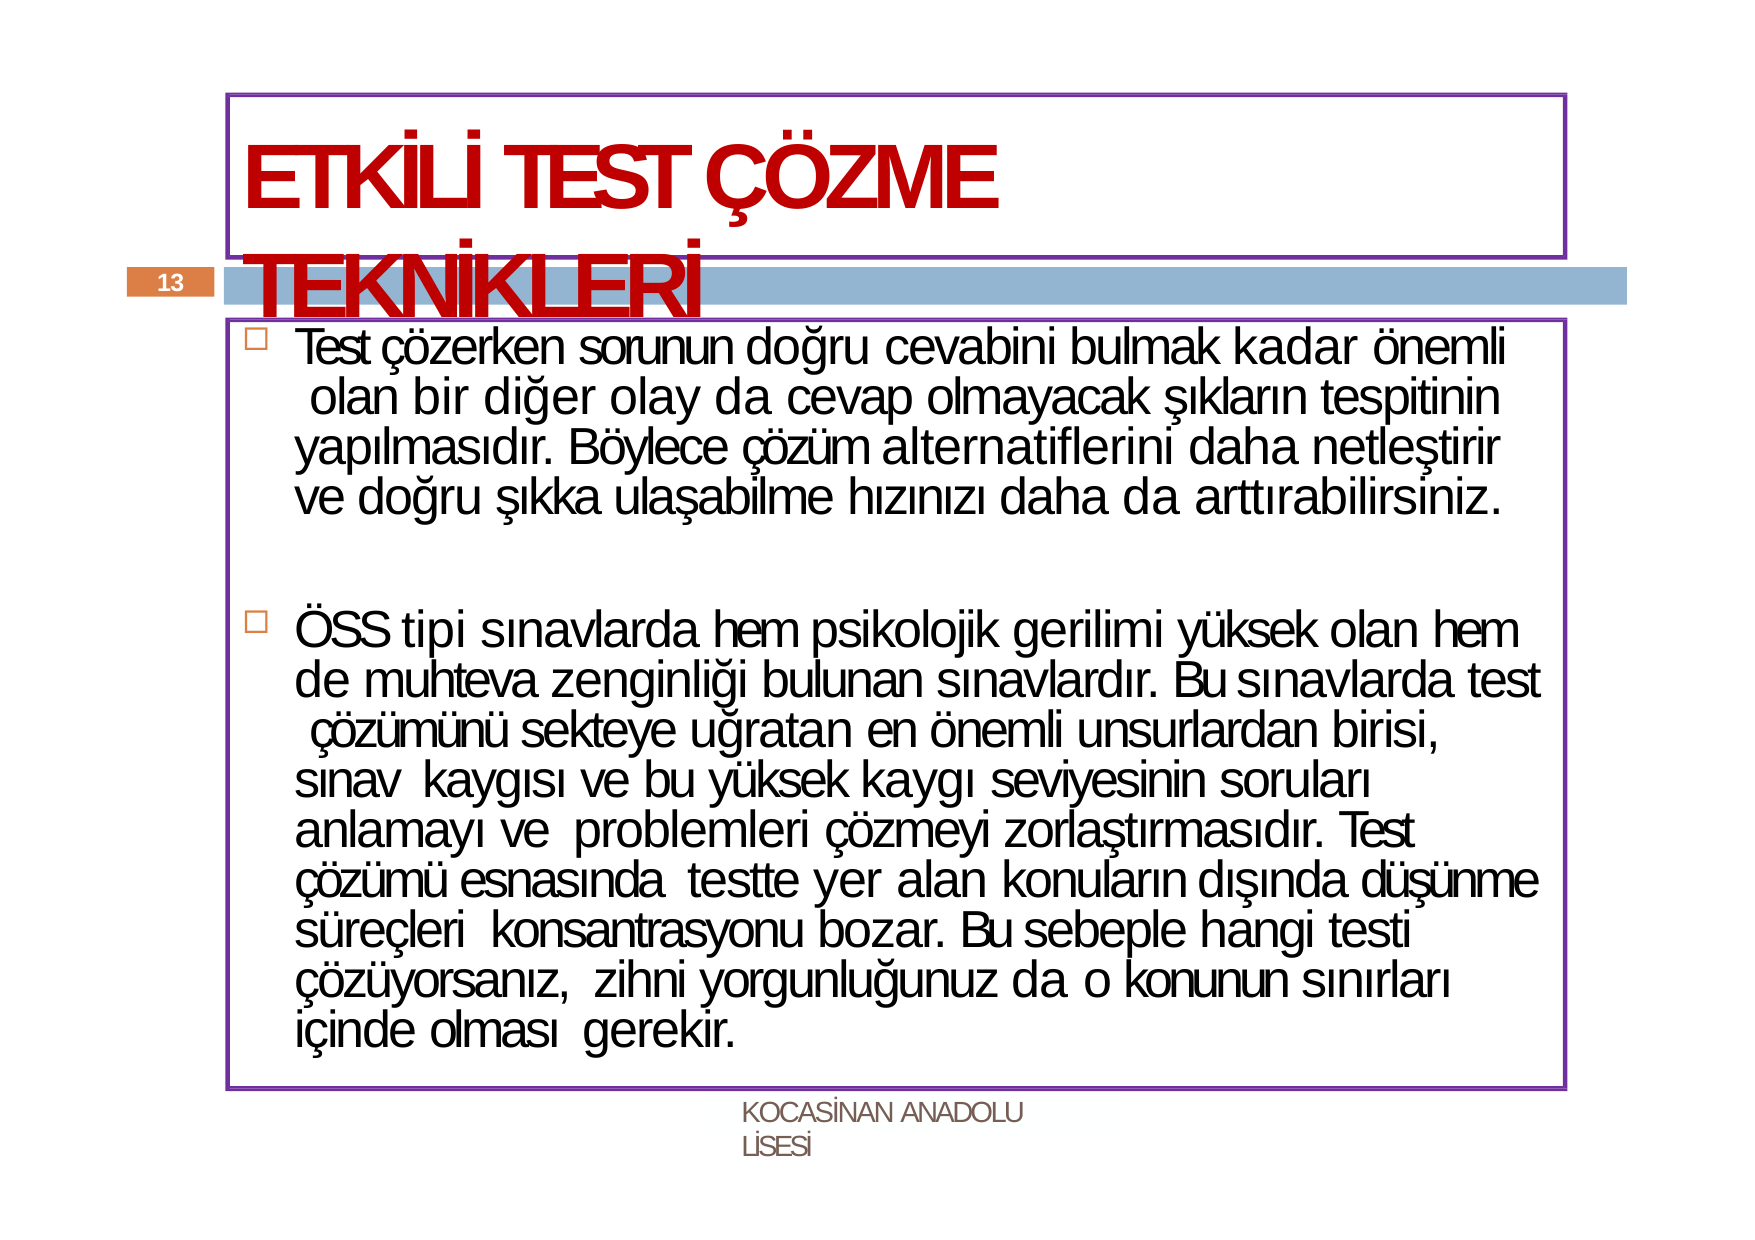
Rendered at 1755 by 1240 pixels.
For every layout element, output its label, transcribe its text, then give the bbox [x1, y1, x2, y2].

text_box KOCASİNAN ANADOLU LİSESİ [739, 1093, 1104, 1162]
title ETKİLİ TEST ÇÖZME TEKNİKLERİ [240, 114, 1476, 337]
text_box [225, 317, 1568, 1092]
text_box [225, 92, 1568, 260]
text_box Test çözerken sorunun doğru cevabini bulmak kadar önemli olan bir diğer olay da cevap olmayacak şıkların tespitinin yapılmasıdır. Böylece çözüm alternatiflerini daha netleştirir ve doğru şıkka ulaşabilme hızınızı daha da arttırabilirsiniz. ÖSS tipi sınavlarda hem psikolojik gerilimi yüksek olan hem de muhteva zenginliği bulunan sınavlardır. Bu sınavlarda test çözümünü sekteye uğratan en önemli unsurlardan birisi, sınav kaygısı ve bu yüksek kaygı seviyesinin soruları anlamayı ve problemleri çözmeyi zorlaştırmasıdır. Test çözümü esnasında testte yer alan konuların dışında düşünme süreçleri konsantrasyonu bozar. Bu sebeple hangi testi çözüyorsanız, zihni yorgunluğunuz da o konunun sınırları içinde olması gerekir. [240, 310, 1549, 1057]
text_box 13 [126, 267, 215, 297]
text_box [702, 1091, 1120, 1140]
